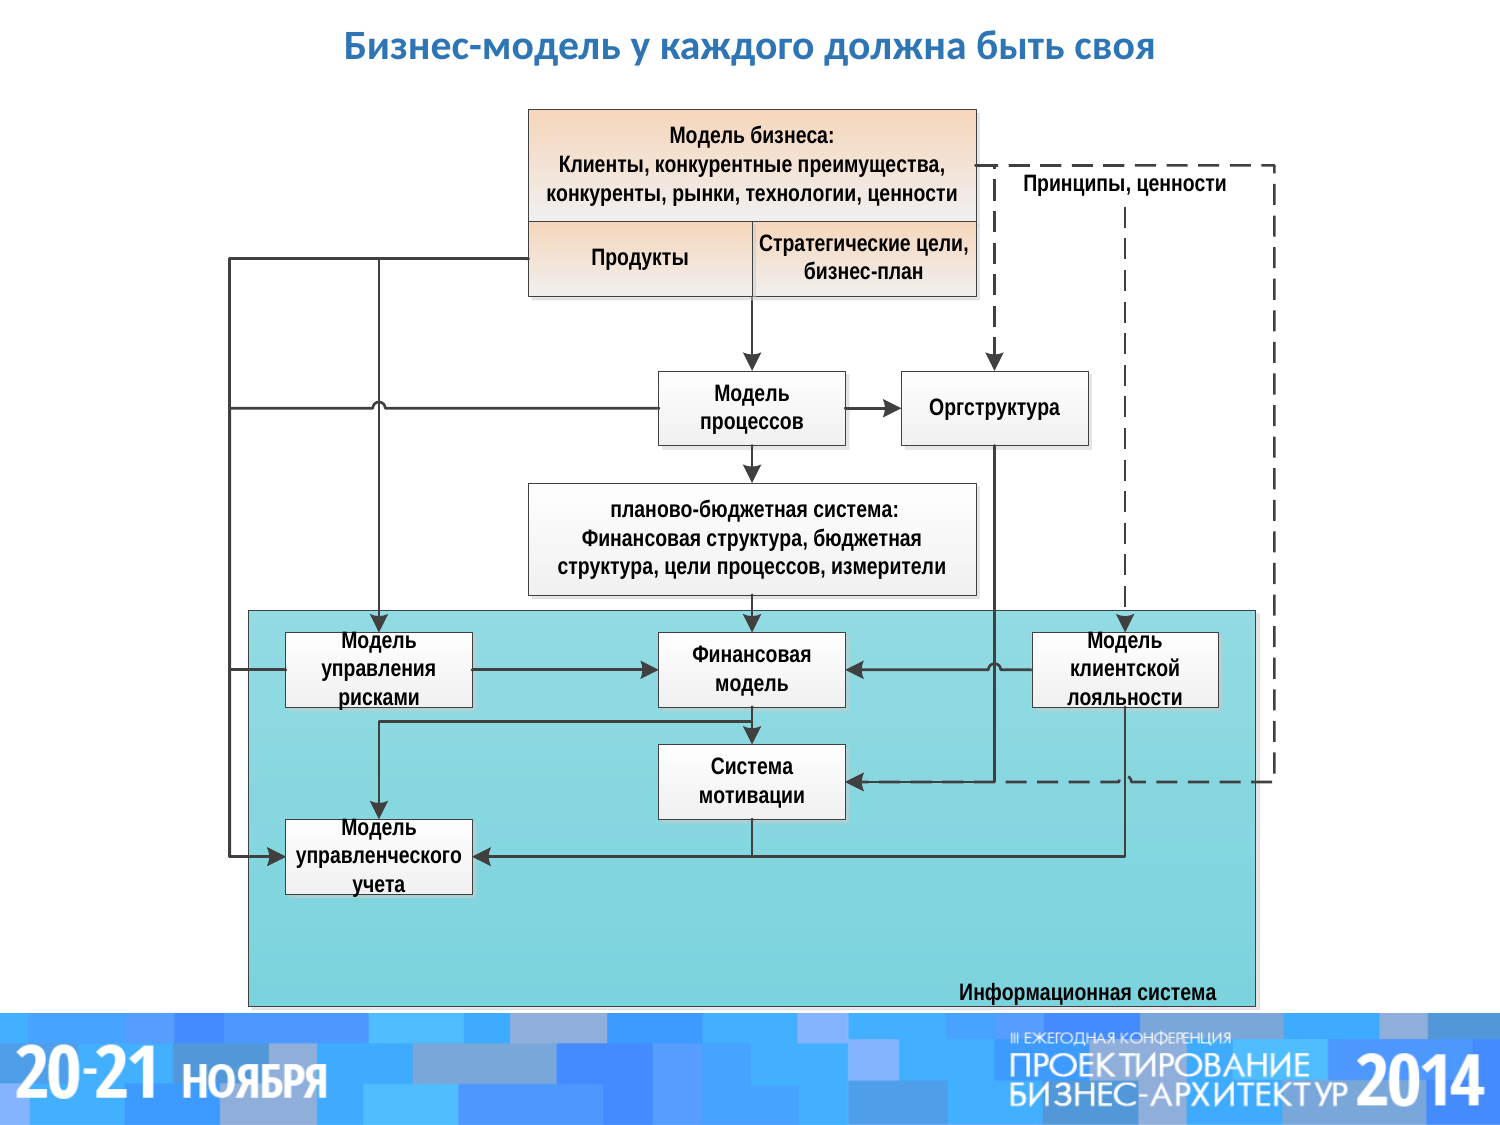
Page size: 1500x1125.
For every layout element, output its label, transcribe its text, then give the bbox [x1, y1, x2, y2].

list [225, 105, 1279, 1014]
picture [0, 1013, 1500, 1125]
title Бизнес-модель у каждого должна быть своя [103, 6, 1397, 89]
